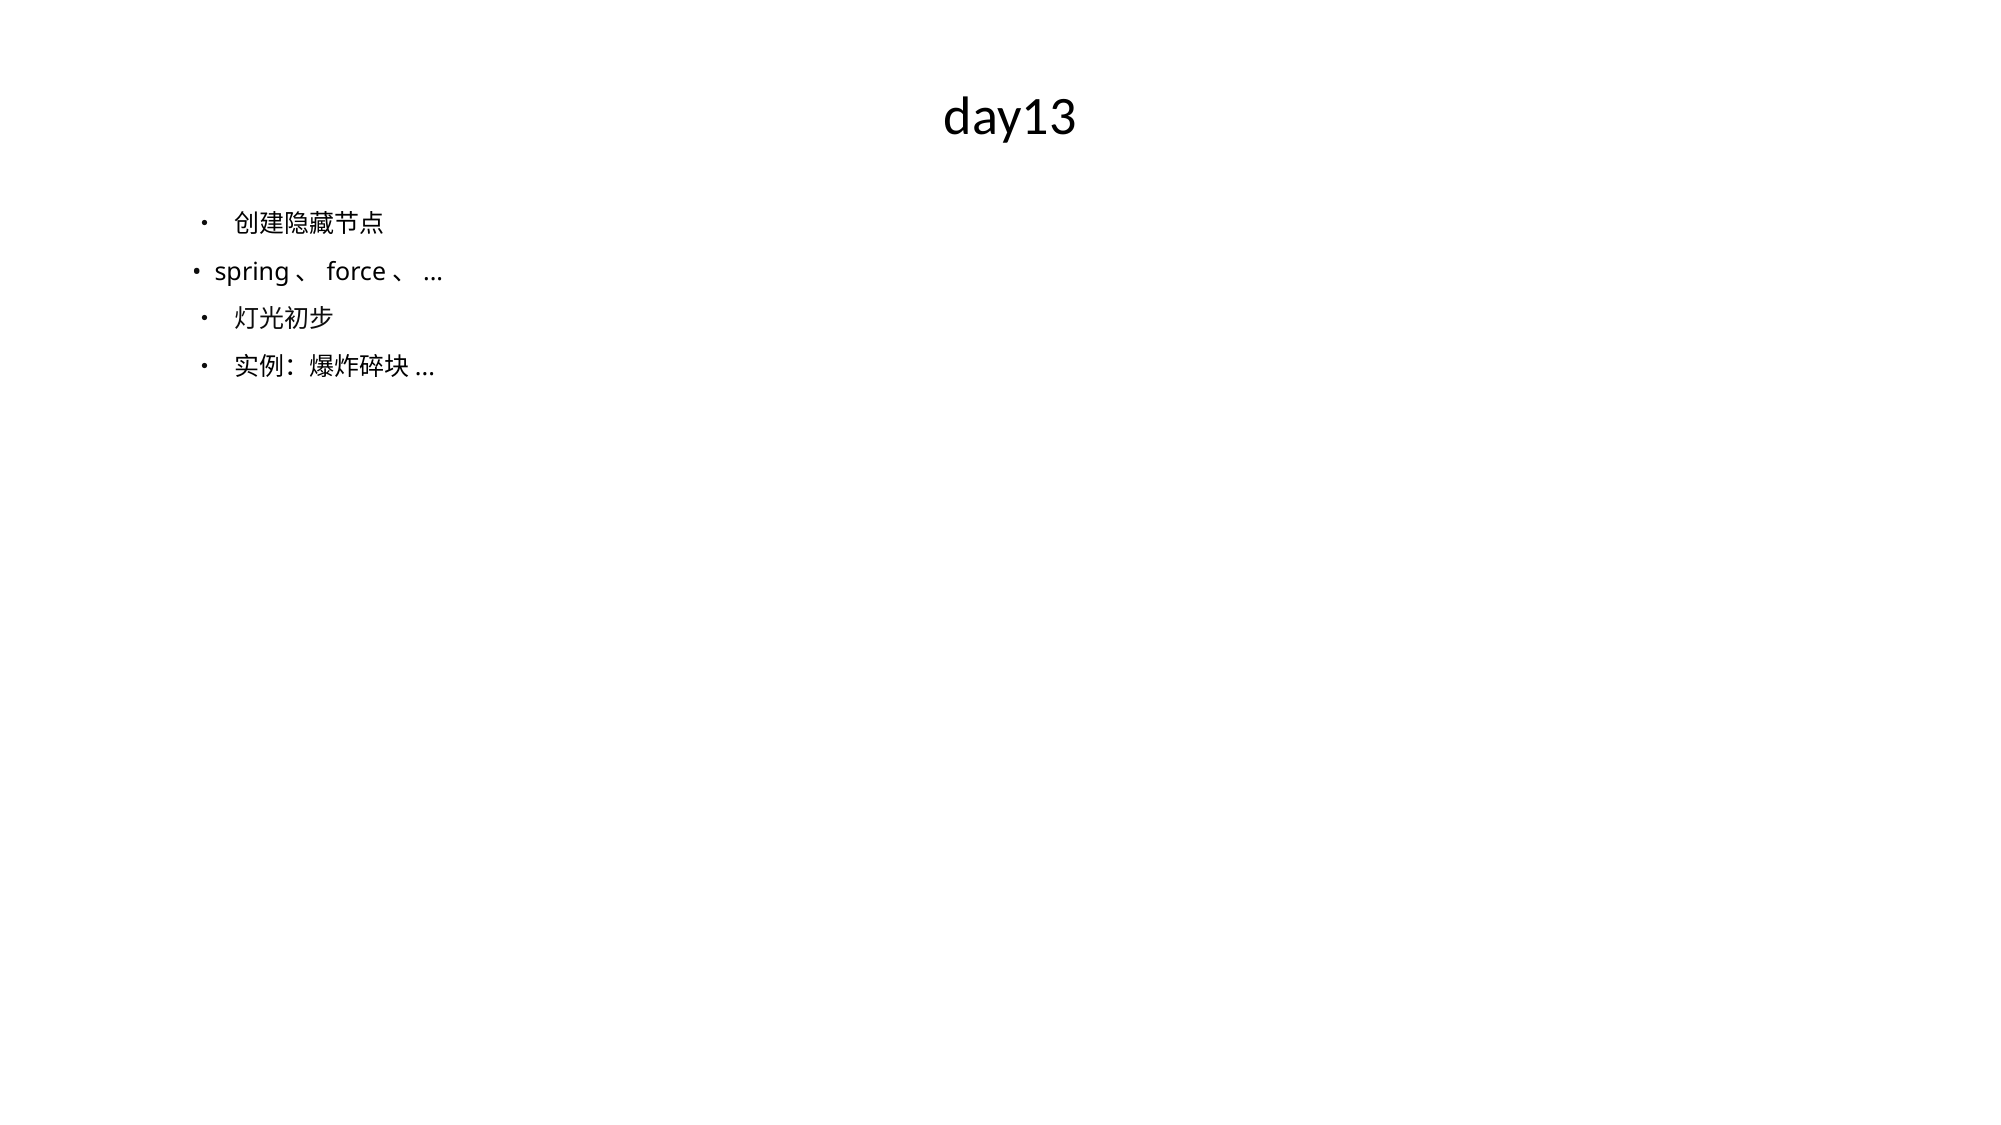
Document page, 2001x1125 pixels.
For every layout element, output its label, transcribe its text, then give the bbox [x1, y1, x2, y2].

subtitle • 创建隐藏节点 • spring、force、... • 灯光初步 • 实例：爆炸碎块... [176, 203, 1815, 903]
title day13 [711, 41, 1309, 154]
